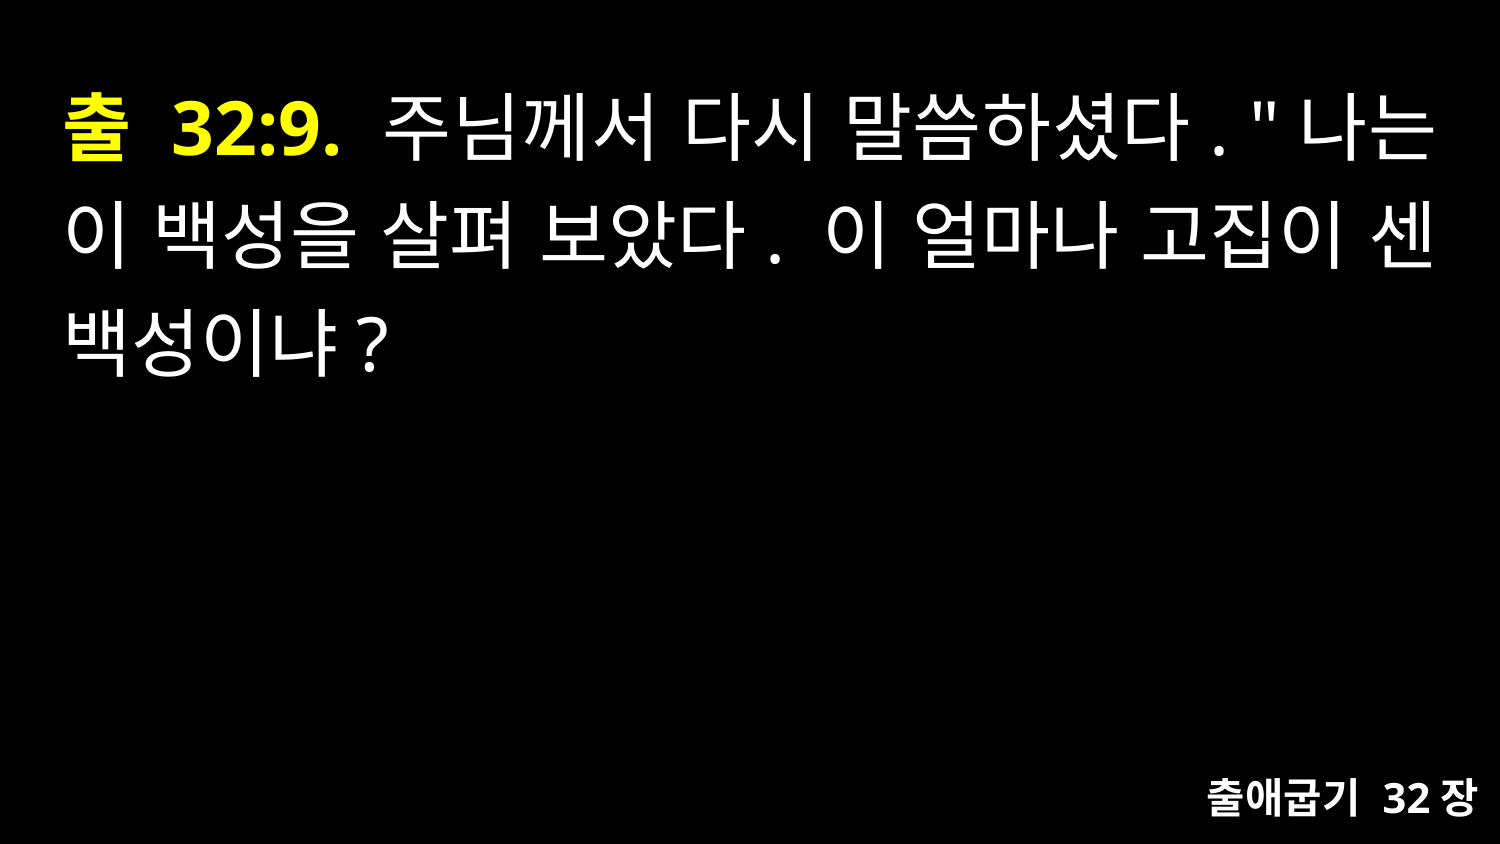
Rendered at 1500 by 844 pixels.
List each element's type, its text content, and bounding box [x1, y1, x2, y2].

title 출 32:9. 주님께서 다시 말씀하셨다. "나는 이 백성을 살펴 보았다. 이 얼마나 고집이 센 백성이냐? [0, 0, 1500, 844]
subtitle 출애굽기 32장 [916, 770, 1500, 844]
